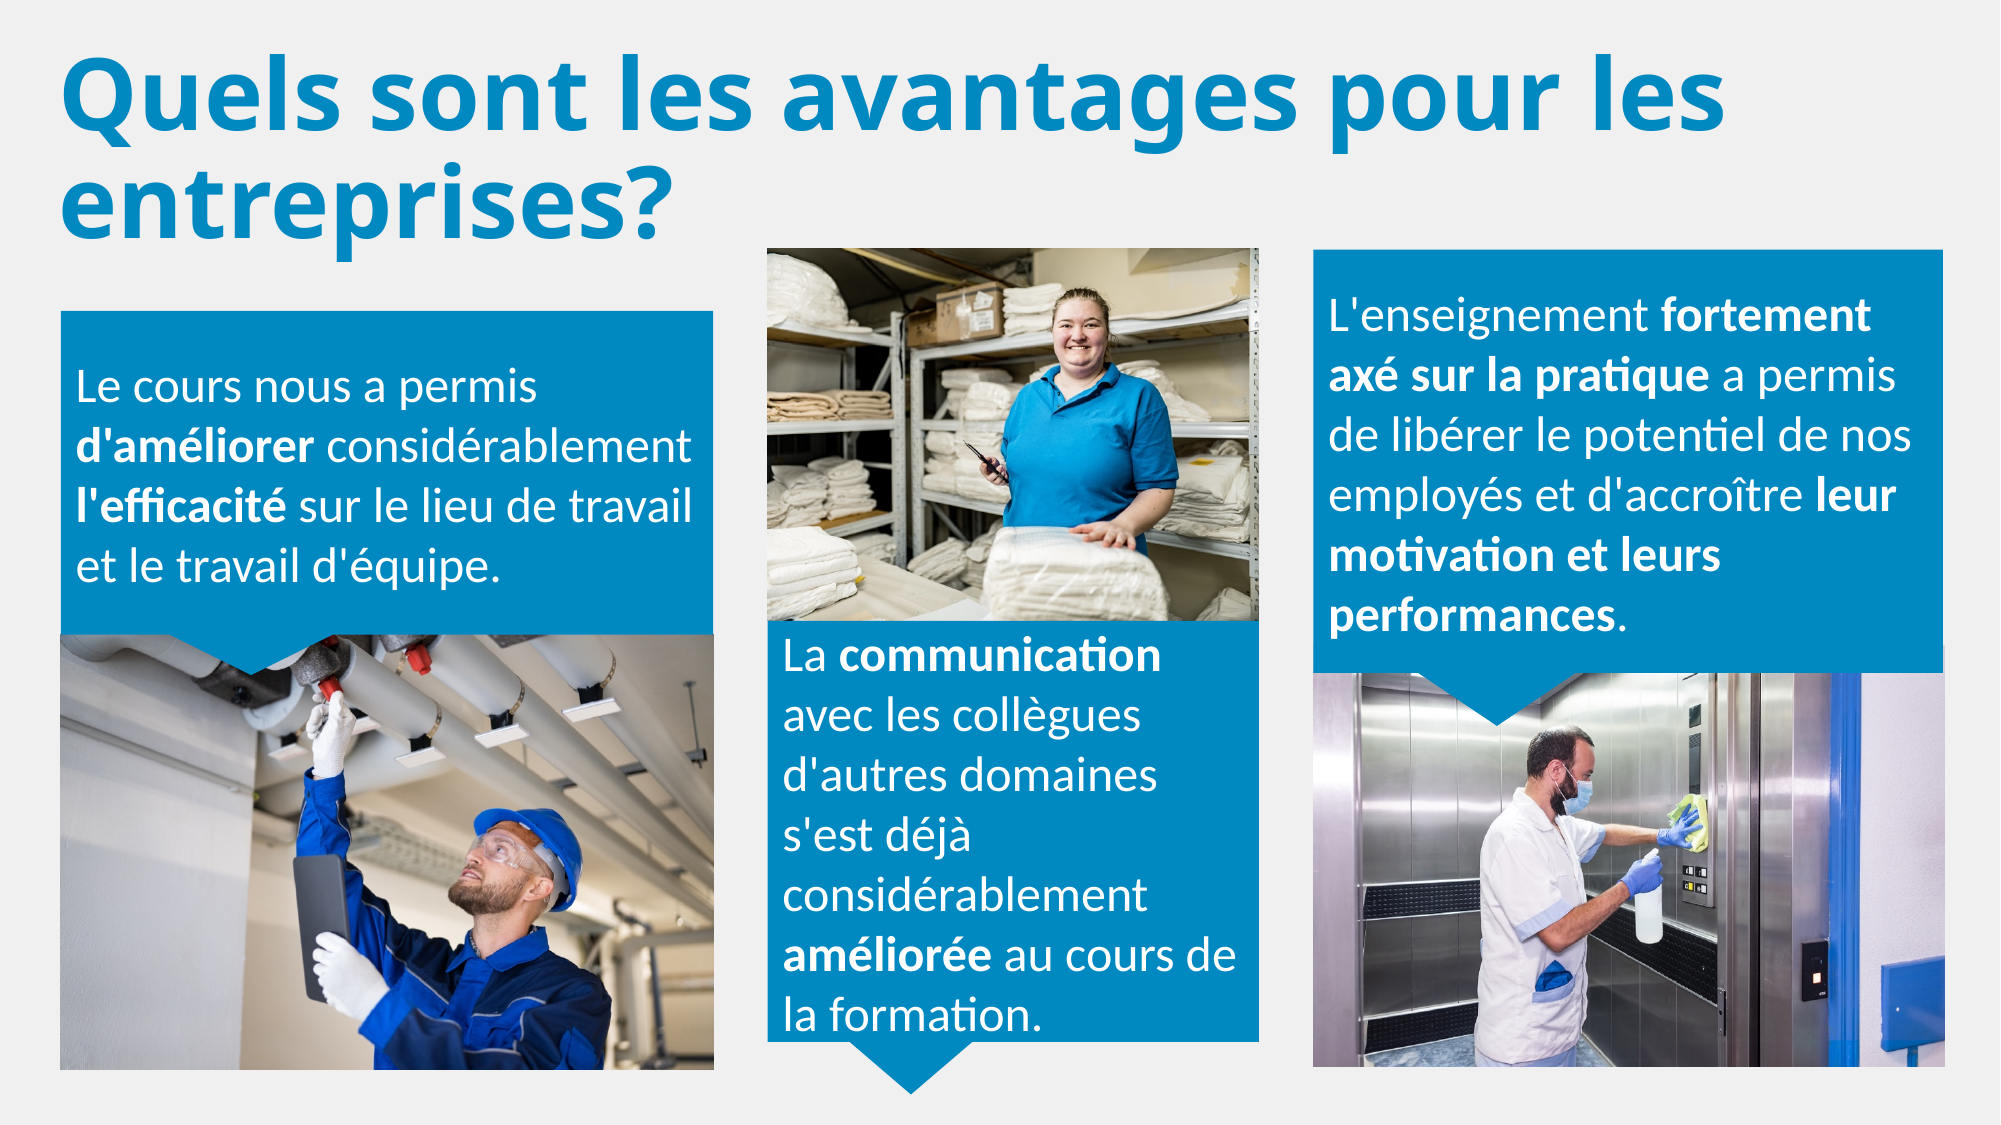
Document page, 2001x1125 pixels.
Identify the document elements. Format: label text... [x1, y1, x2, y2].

text_box Quels sont les avantages pour les entreprises? [44, 55, 1923, 250]
text_box La communication avec les collègues d'autres domaines s'est déjà considérablement améliorée au cours de la formation. [766, 619, 1260, 1096]
text_box L'enseignement fortement axé sur la pratique a permis de libérer le potentiel de nos employés et d'accroître leur motivation et leurs performances. [1312, 248, 1944, 675]
picture [1313, 645, 1945, 1067]
picture [60, 635, 714, 1070]
picture [767, 248, 1259, 620]
text_box Le cours nous a permis d'améliorer considérablement l'efficacité sur le lieu de travail et le travail d'équipe. [59, 309, 715, 636]
